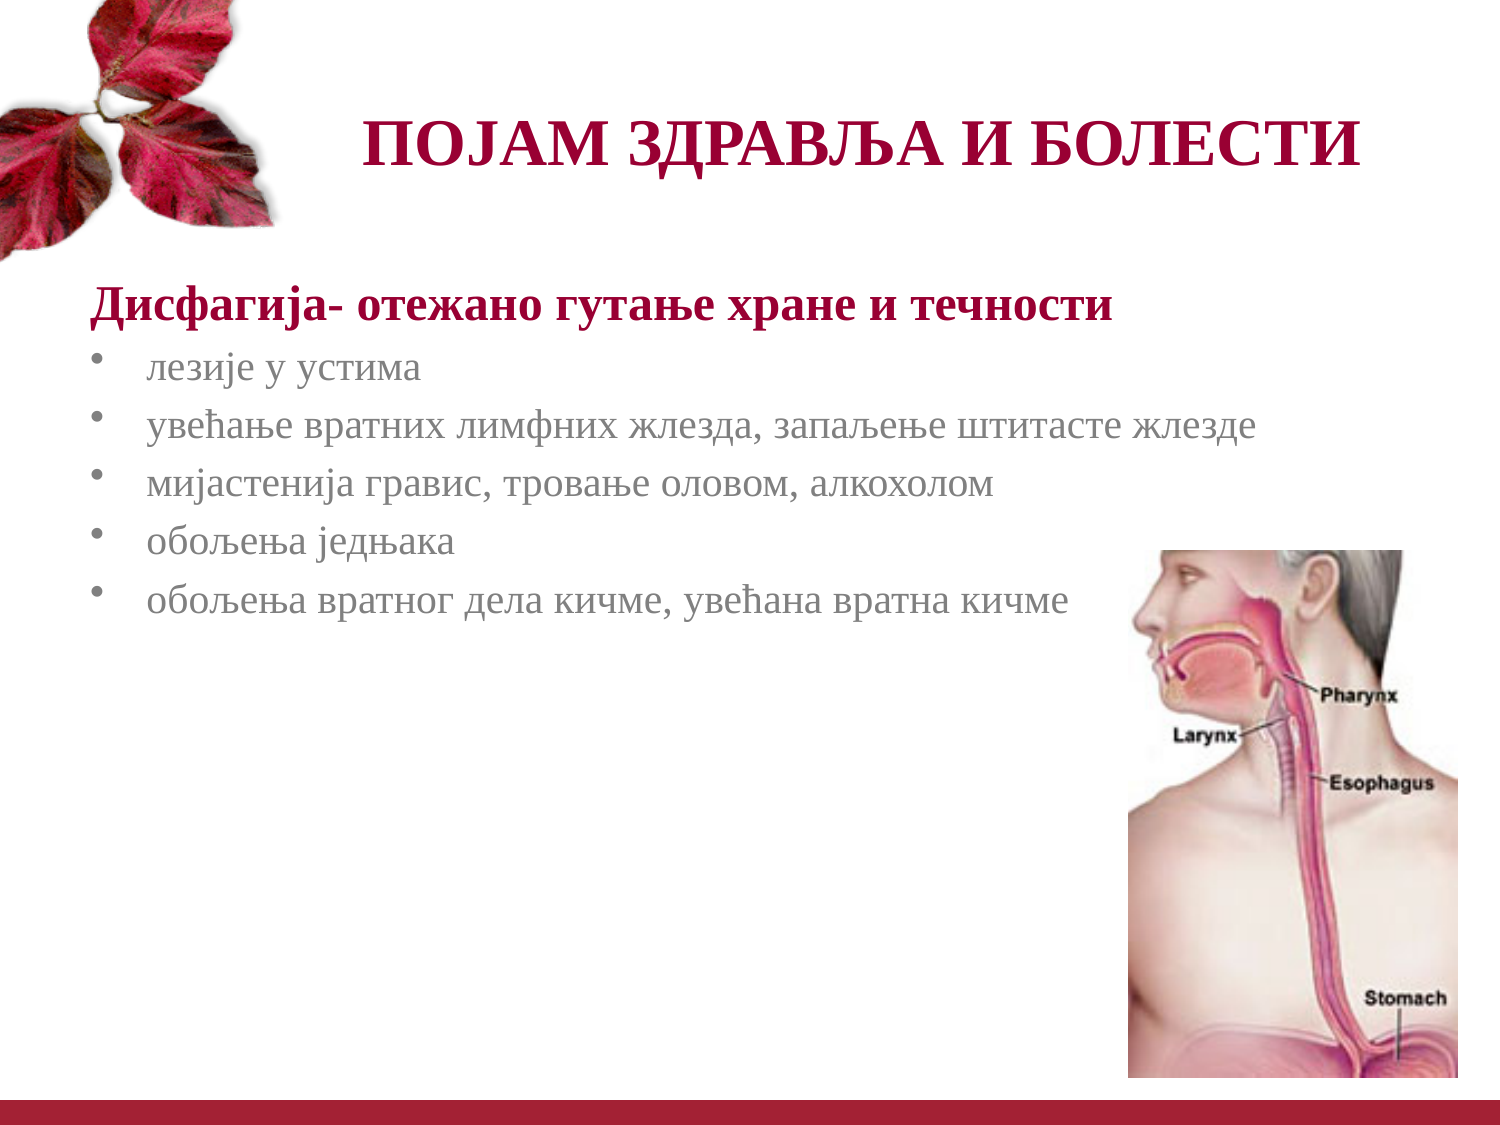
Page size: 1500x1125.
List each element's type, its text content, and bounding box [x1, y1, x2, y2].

picture [1127, 550, 1458, 1079]
picture [0, 0, 295, 273]
list Дисфагија- отежано гутање хране и течности лезије у устима увећање вратних лимфних жлезда, запаљење штитасте жлезде мијастенија гравис, тровање оловом, алкохолом обољења једњака обољења вратног дела кичме, увећана вратна кичме [74, 262, 1426, 1006]
title ПОЈАМ ЗДРАВЉА И БОЛЕСТИ [289, 44, 1436, 233]
